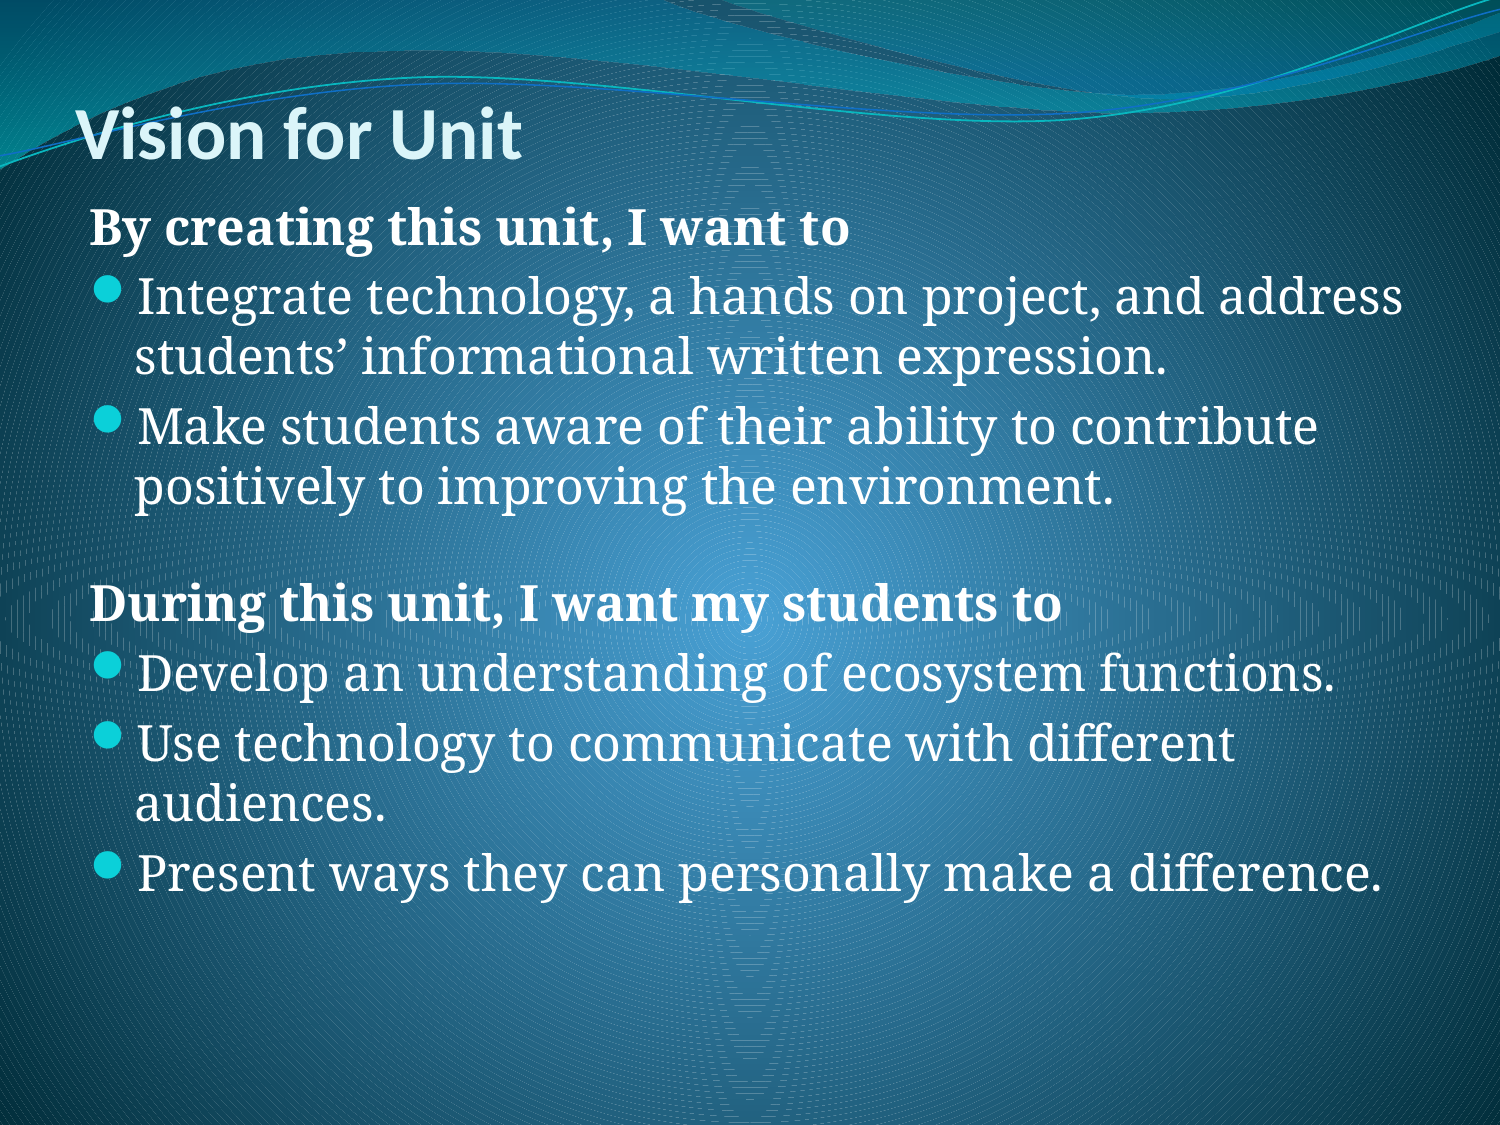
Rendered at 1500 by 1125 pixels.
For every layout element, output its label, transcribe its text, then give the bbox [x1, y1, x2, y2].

title Vision for Unit [75, 62, 1425, 175]
list By creating this unit, I want to Integrate technology, a hands on project, and address students’ informational written expression. Make students aware of their ability to contribute positively to improving the environment. During this unit, I want my students to Develop an understanding of ecosystem functions. Use technology to communicate with different audiences. Present ways they can personally make a difference. [75, 187, 1425, 1006]
